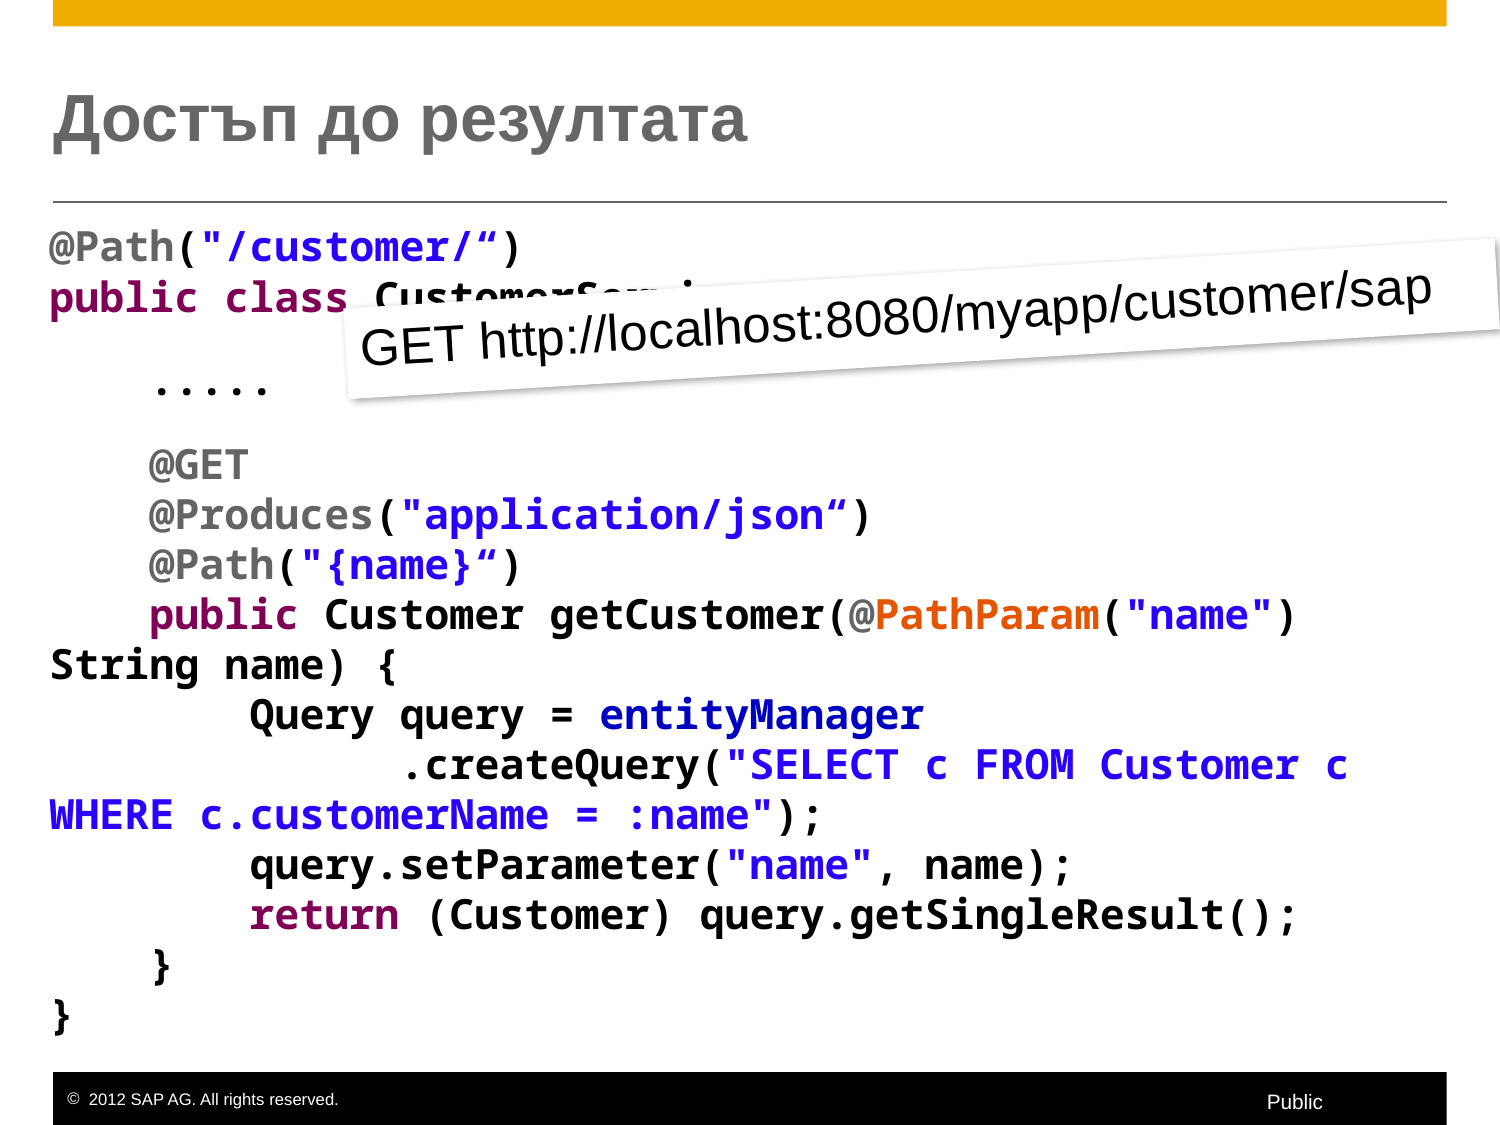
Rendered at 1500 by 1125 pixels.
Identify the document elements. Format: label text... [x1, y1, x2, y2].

list @Path("/customer/“) public class CustomerService { ..... @GET @Produces("application/json“) @Path("{name}“) public Customer getCustomer(@PathParam("name") String name) { Query query = entityManager .createQuery("SELECT c FROM Customer c WHERE c.customerName = :name"); query.setParameter("name", name); return (Customer) query.getSingleResult(); } } [49, 220, 1443, 1064]
title Достъп до резултата [53, 53, 1447, 178]
text_box GET http://localhost:8080/myapp/customer/sap [343, 238, 1500, 400]
